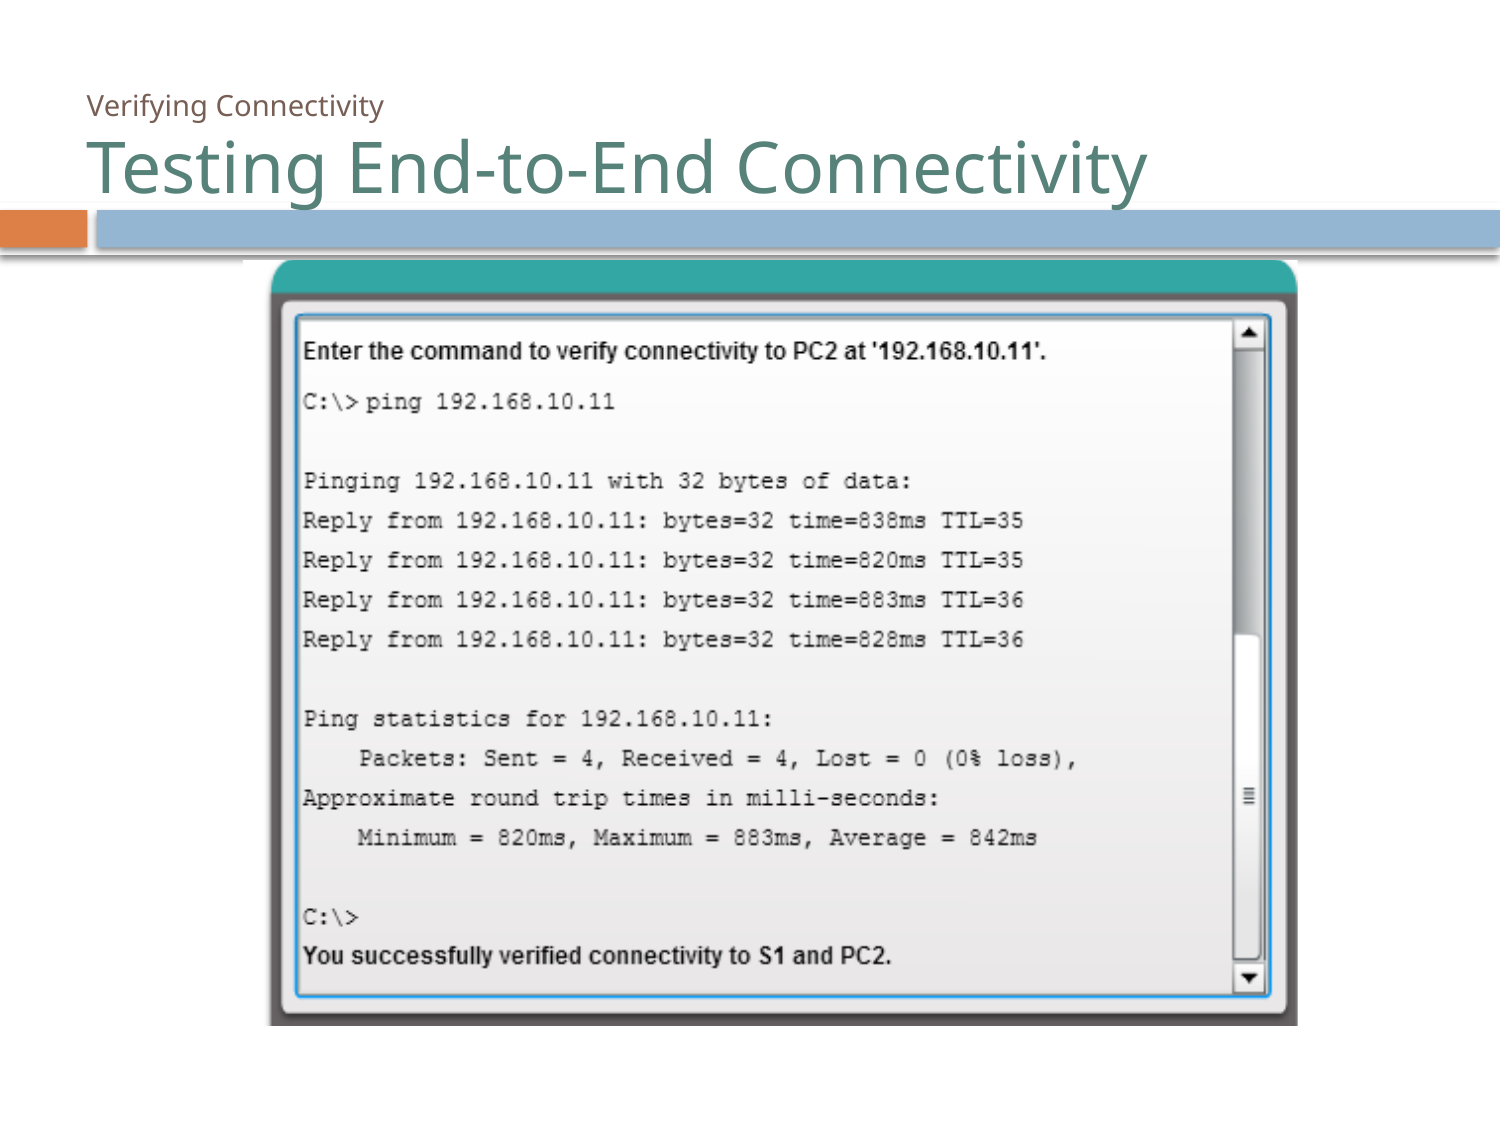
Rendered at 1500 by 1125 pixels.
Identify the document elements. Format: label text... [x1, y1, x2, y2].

picture [242, 260, 1298, 1026]
title Verifying Connectivity Testing End-to-End Connectivity [71, 78, 1409, 217]
